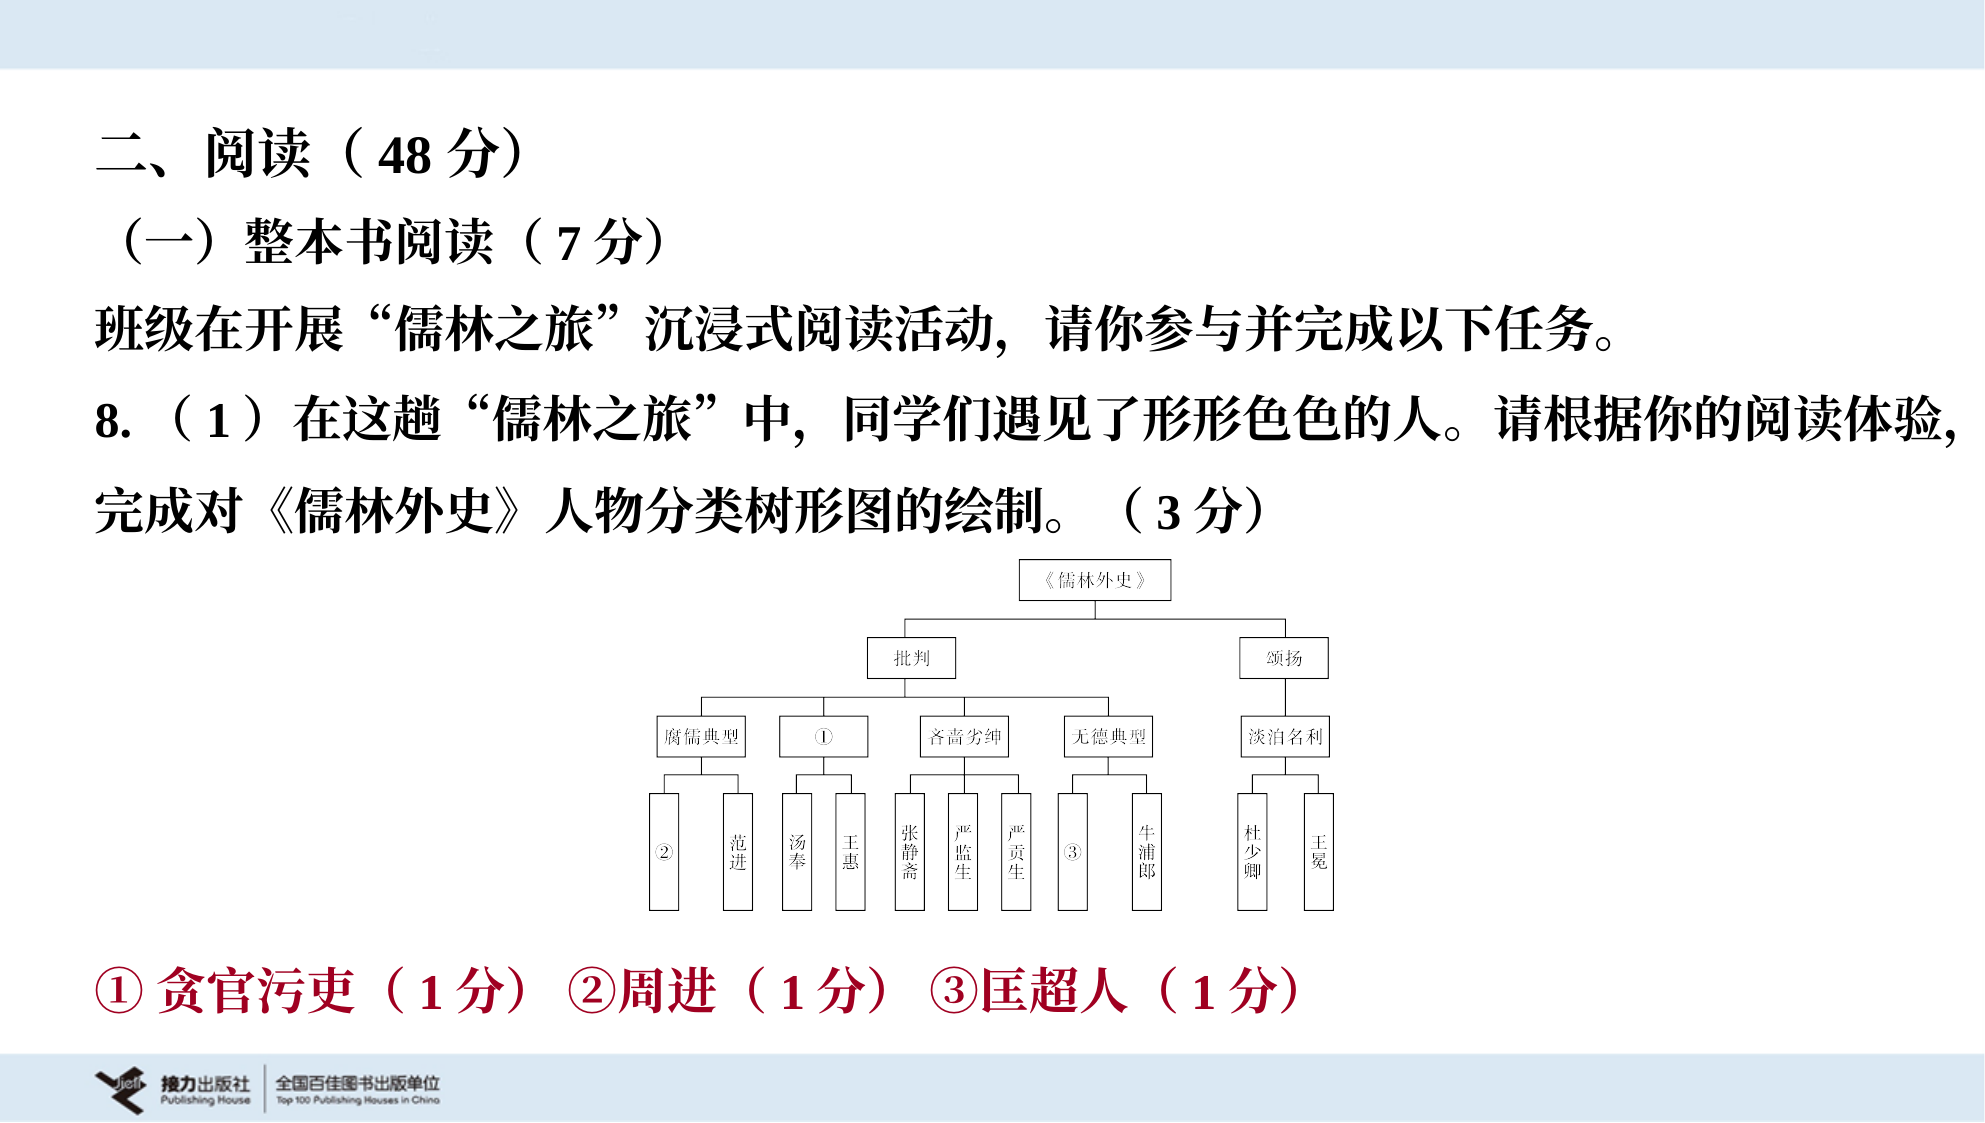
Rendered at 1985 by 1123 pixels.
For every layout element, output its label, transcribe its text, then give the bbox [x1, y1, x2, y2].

text_box 8.（1）在这趟“儒林之旅”中，同学们遇见了形形色色的人。请根据你的阅读体验， 完成对《儒林外史》人物分类树形图的绘制。（3分） [94, 356, 1892, 540]
text_box （一）整本书阅读（7分） [94, 183, 1892, 270]
text_box 班级在开展“儒林之旅”沉浸式阅读活动，请你参与并完成以下任务。 [94, 270, 1892, 356]
text_box ①贪官污吏（1分） ②周进（1分） ③匡超人（1分） [94, 932, 1892, 1020]
text_box 二、阅读（48分） [94, 88, 1892, 183]
picture [0, 0, 1985, 1122]
